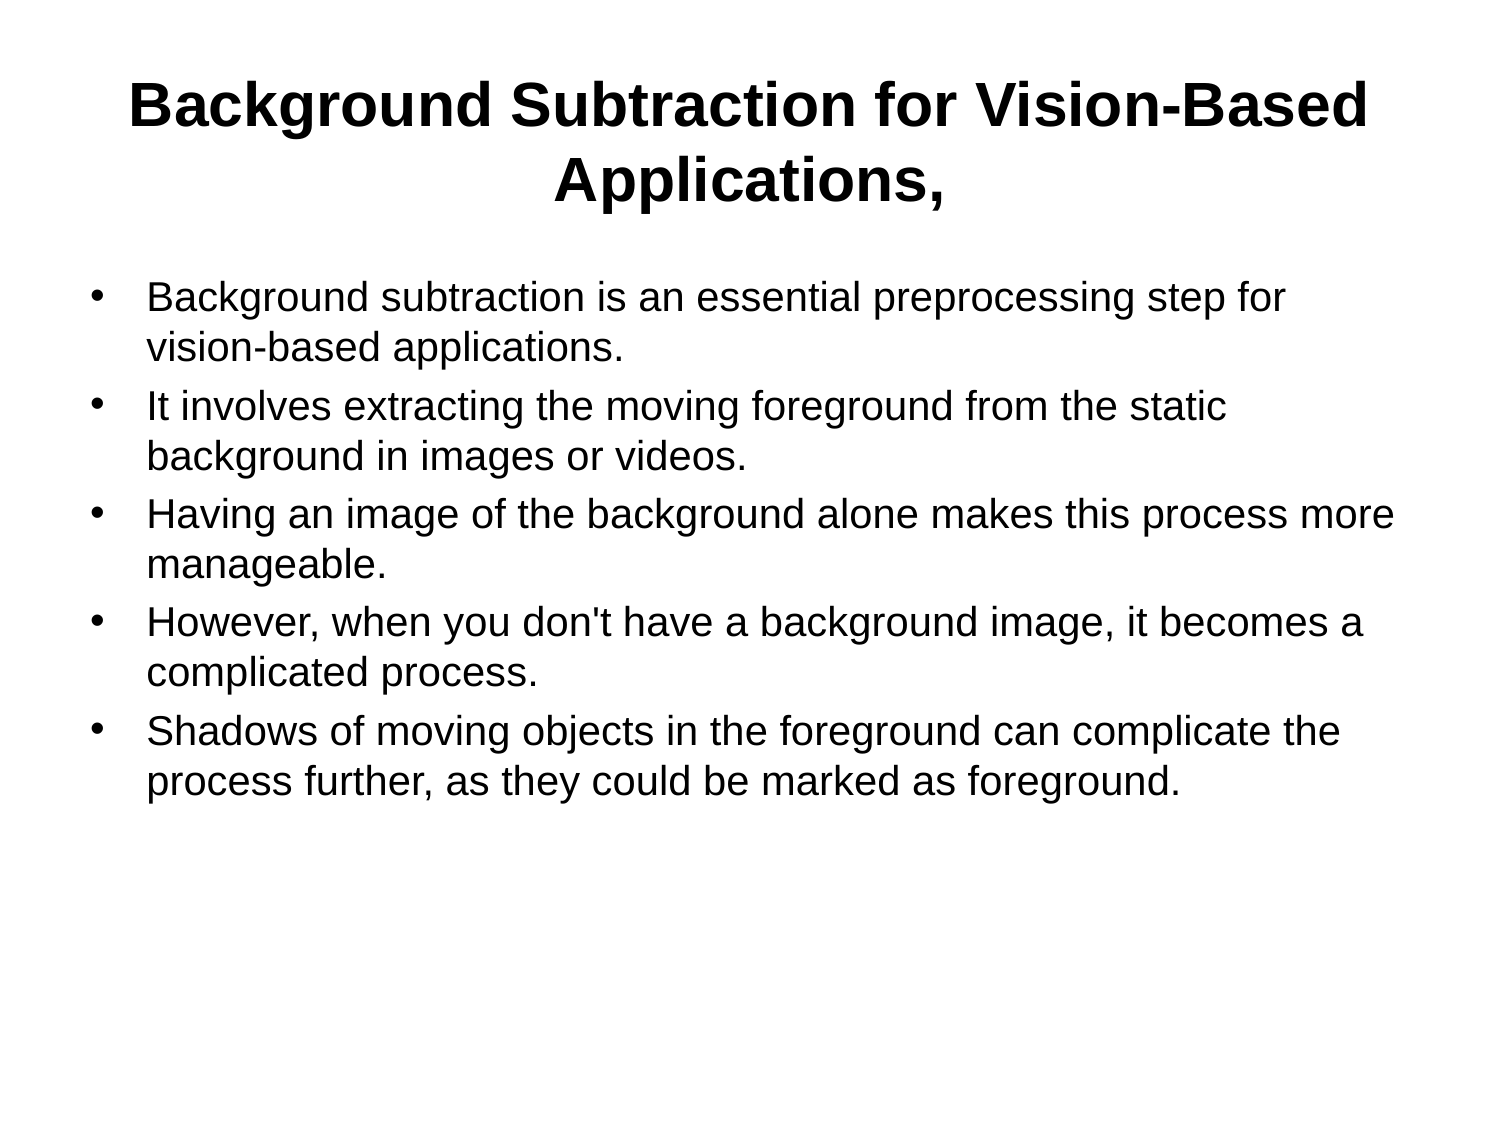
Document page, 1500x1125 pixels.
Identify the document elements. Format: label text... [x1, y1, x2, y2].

list Background subtraction is an essential preprocessing step for vision-based applications. It involves extracting the moving foreground from the static background in images or videos. Having an image of the background alone makes this process more manageable. However, when you don't have a background image, it becomes a complicated process. Shadows of moving objects in the foreground can complicate the process further, as they could be marked as foreground. [75, 262, 1425, 1005]
title Background Subtraction for Vision-Based Applications, [75, 45, 1425, 233]
